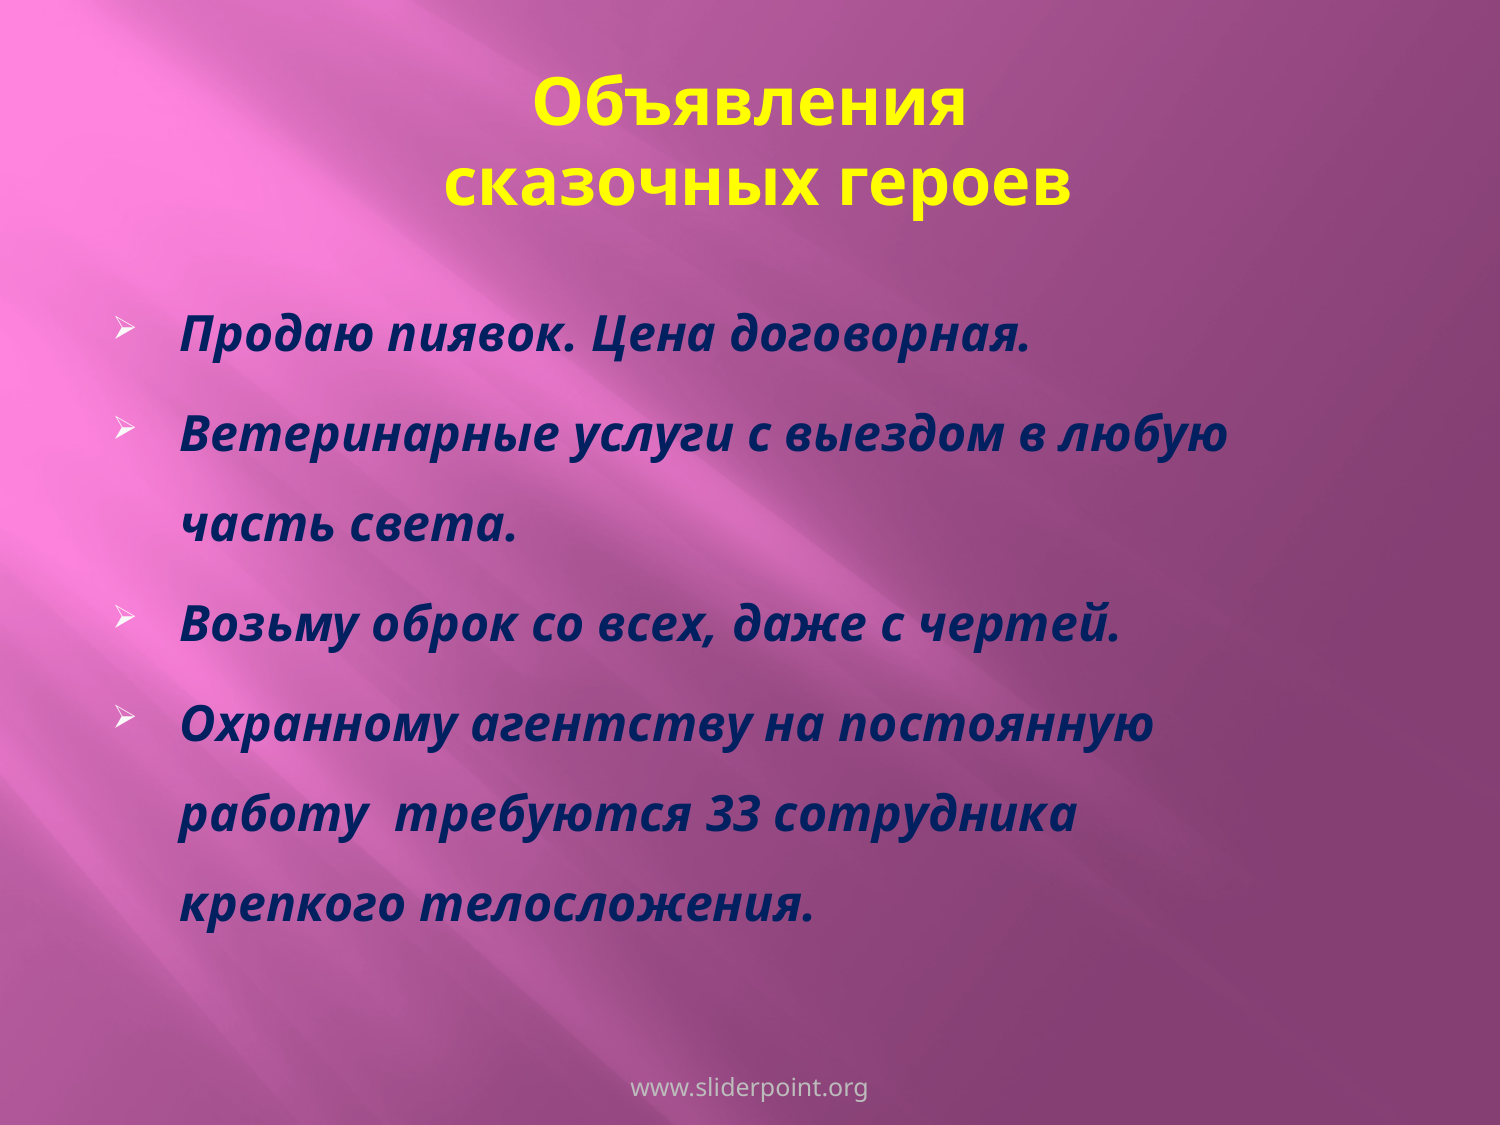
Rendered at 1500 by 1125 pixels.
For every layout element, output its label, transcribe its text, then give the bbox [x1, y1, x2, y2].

footer www.sliderpoint.org [512, 1052, 988, 1113]
list Продаю пиявок. Цена договорная. Ветеринарные услуги с выездом в любую часть света. Возьму оброк со всех, даже с чертей. Охранному агентству на постоянную работу требуются 33 сотрудника крепкого телосложения. [75, 264, 1313, 1059]
title Объявления сказочных героев [75, 45, 1425, 233]
